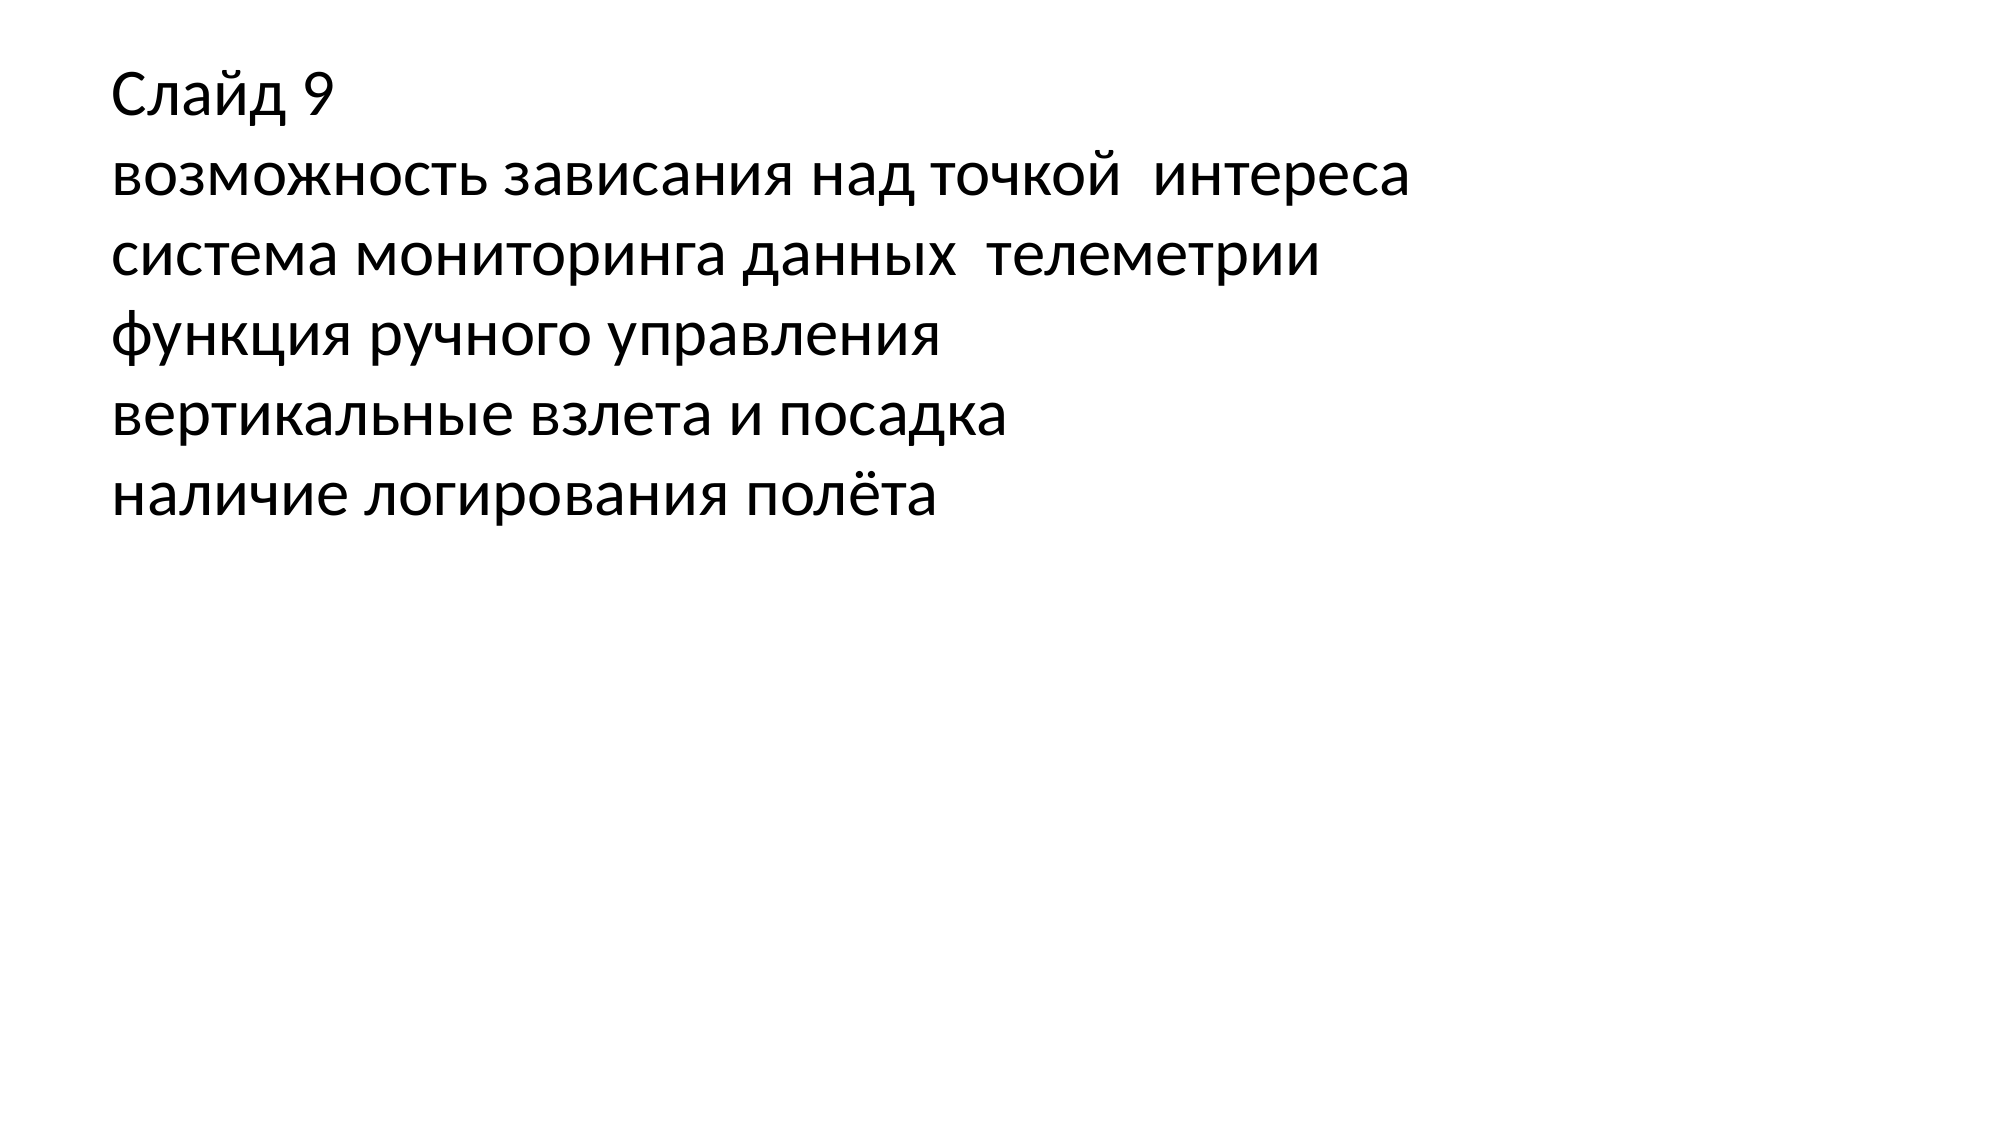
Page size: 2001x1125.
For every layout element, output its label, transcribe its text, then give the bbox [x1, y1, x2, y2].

text_box Слайд 9 возможность зависания над точкой интереса система мониторинга данных телеметрии функция ручного управления вертикальные взлета и посадка наличие логирования полёта [96, 41, 1702, 536]
